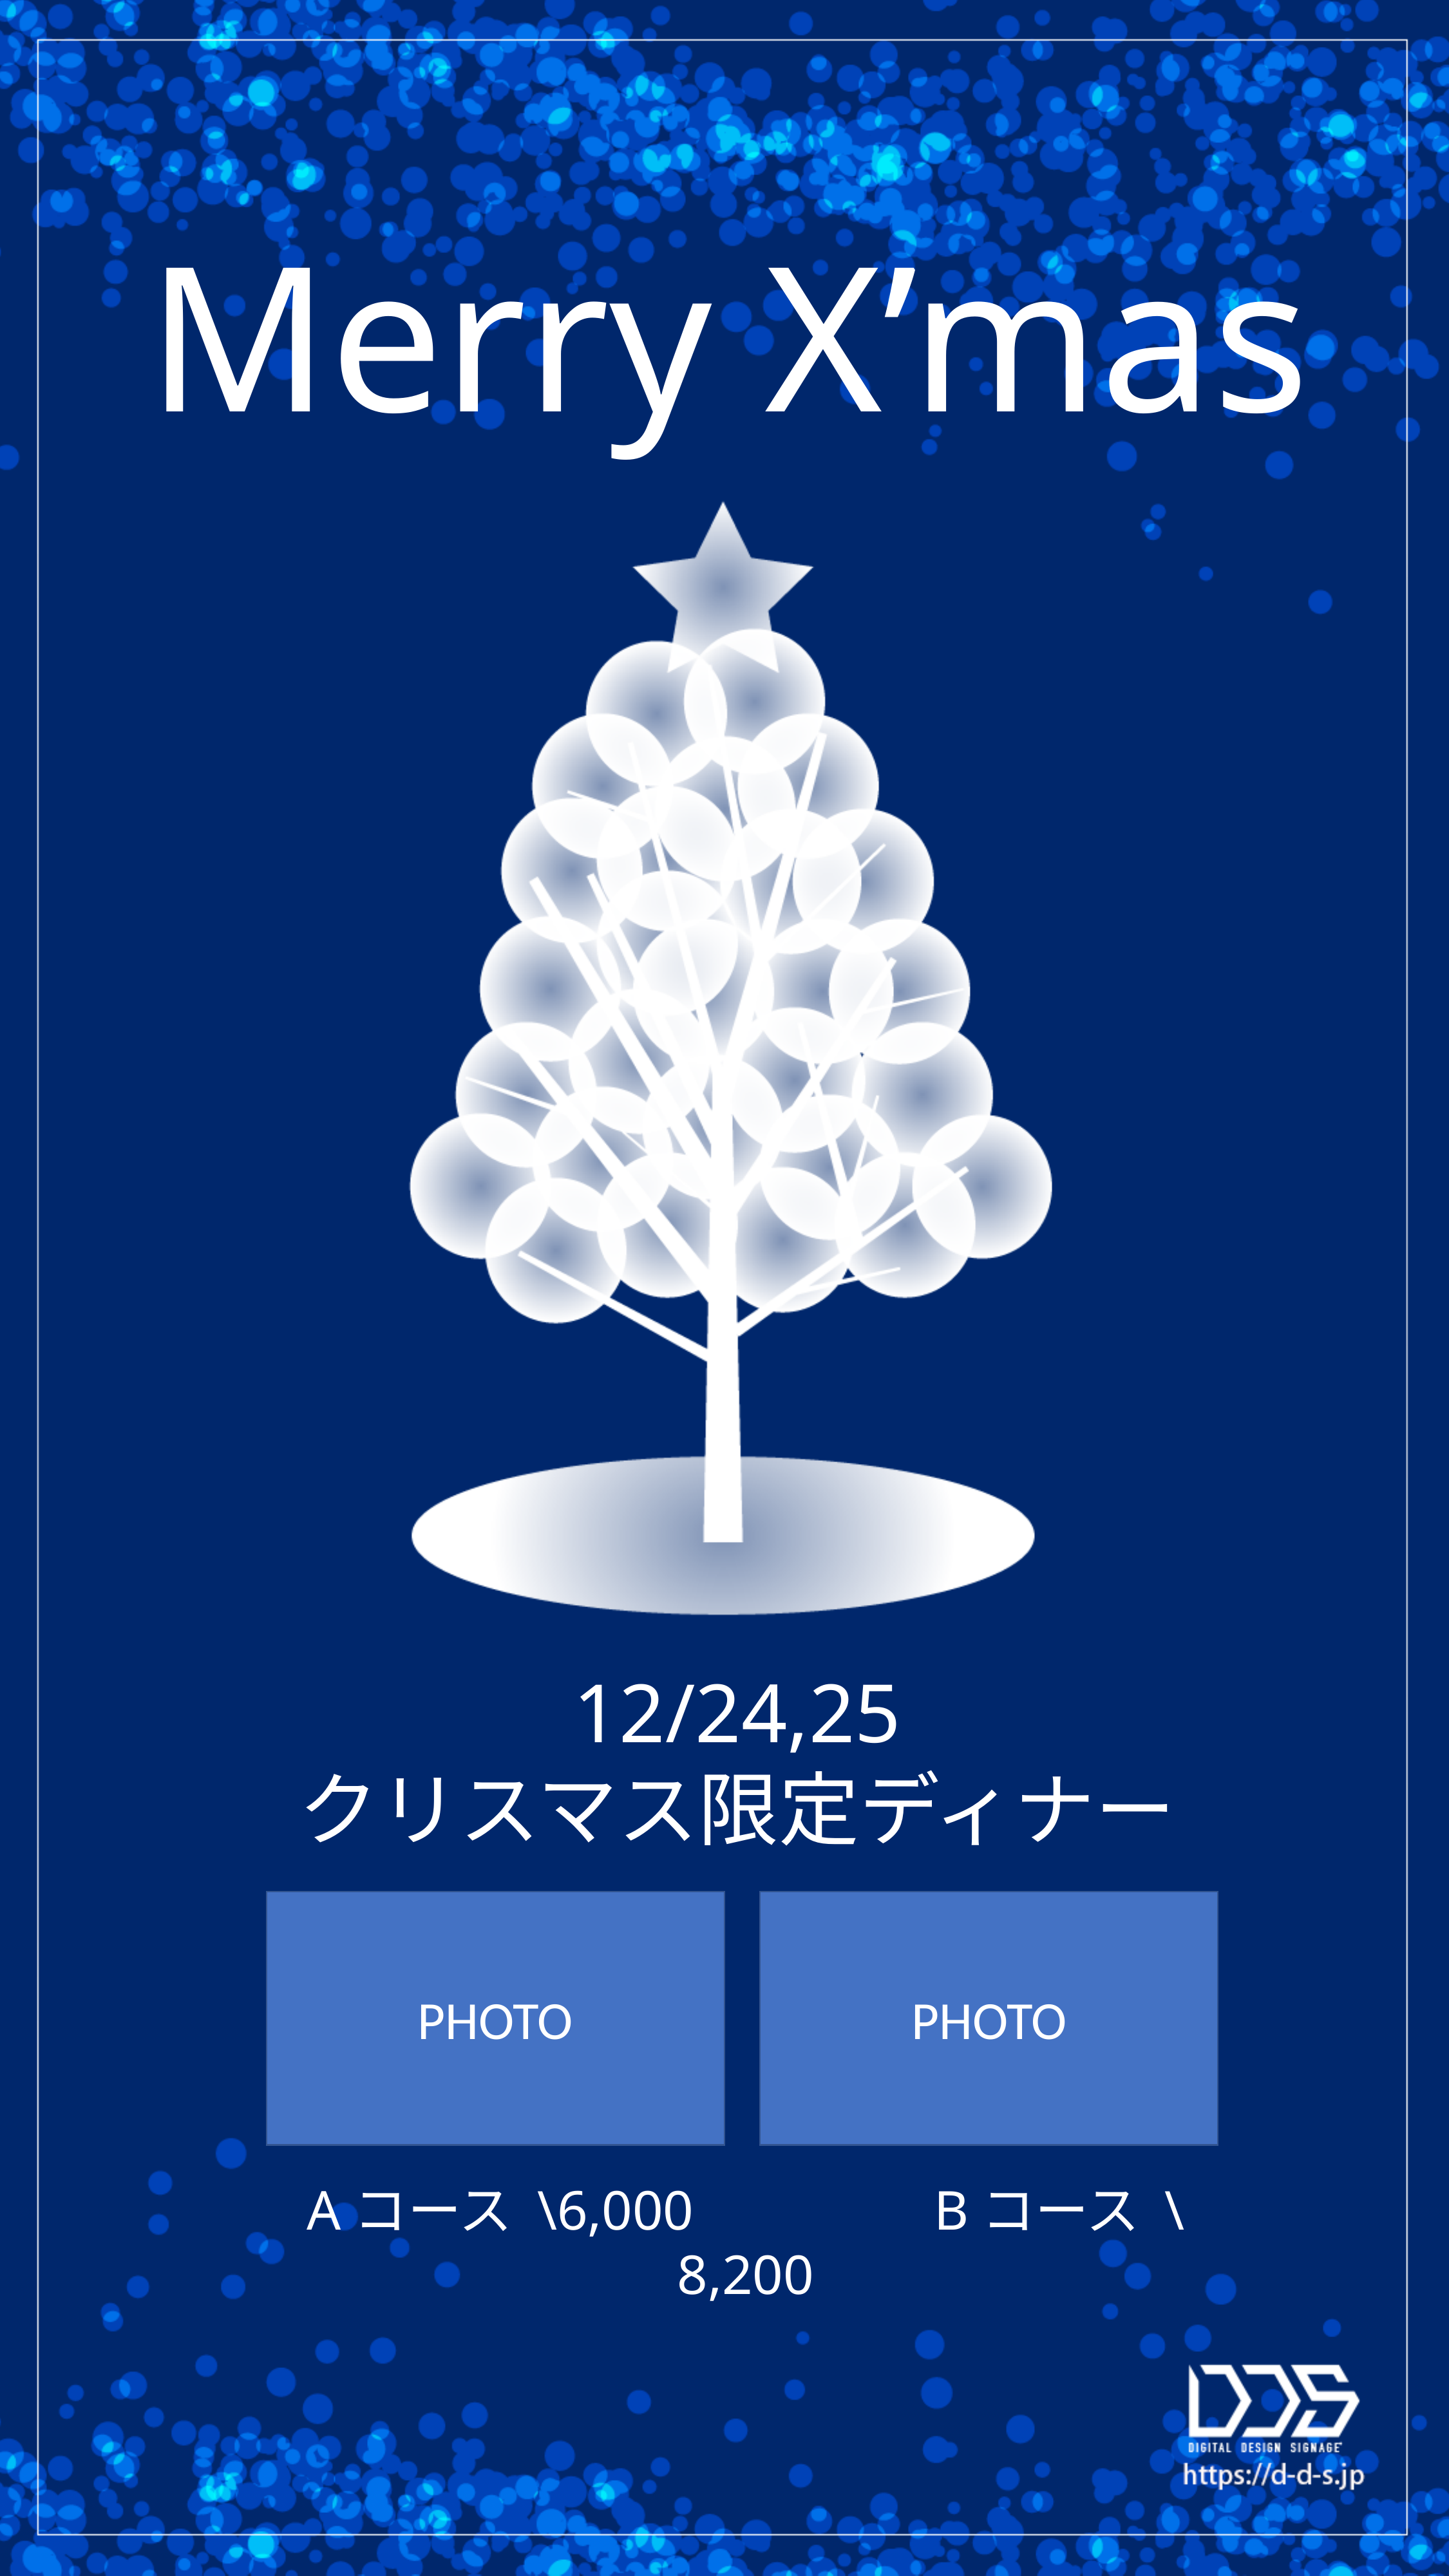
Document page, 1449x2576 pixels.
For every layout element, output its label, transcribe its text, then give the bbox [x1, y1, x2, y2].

picture [0, 0, 1449, 2576]
text_box Merry X’mas [33, 206, 1423, 457]
text_box PHOTO [759, 1891, 1218, 2146]
text_box PHOTO [266, 1891, 725, 2146]
text_box Aコース \6,000 Bコース \8,200 [276, 2172, 1215, 2374]
text_box 12/24,25 クリスマス限定ディナー [241, 1657, 1233, 1860]
